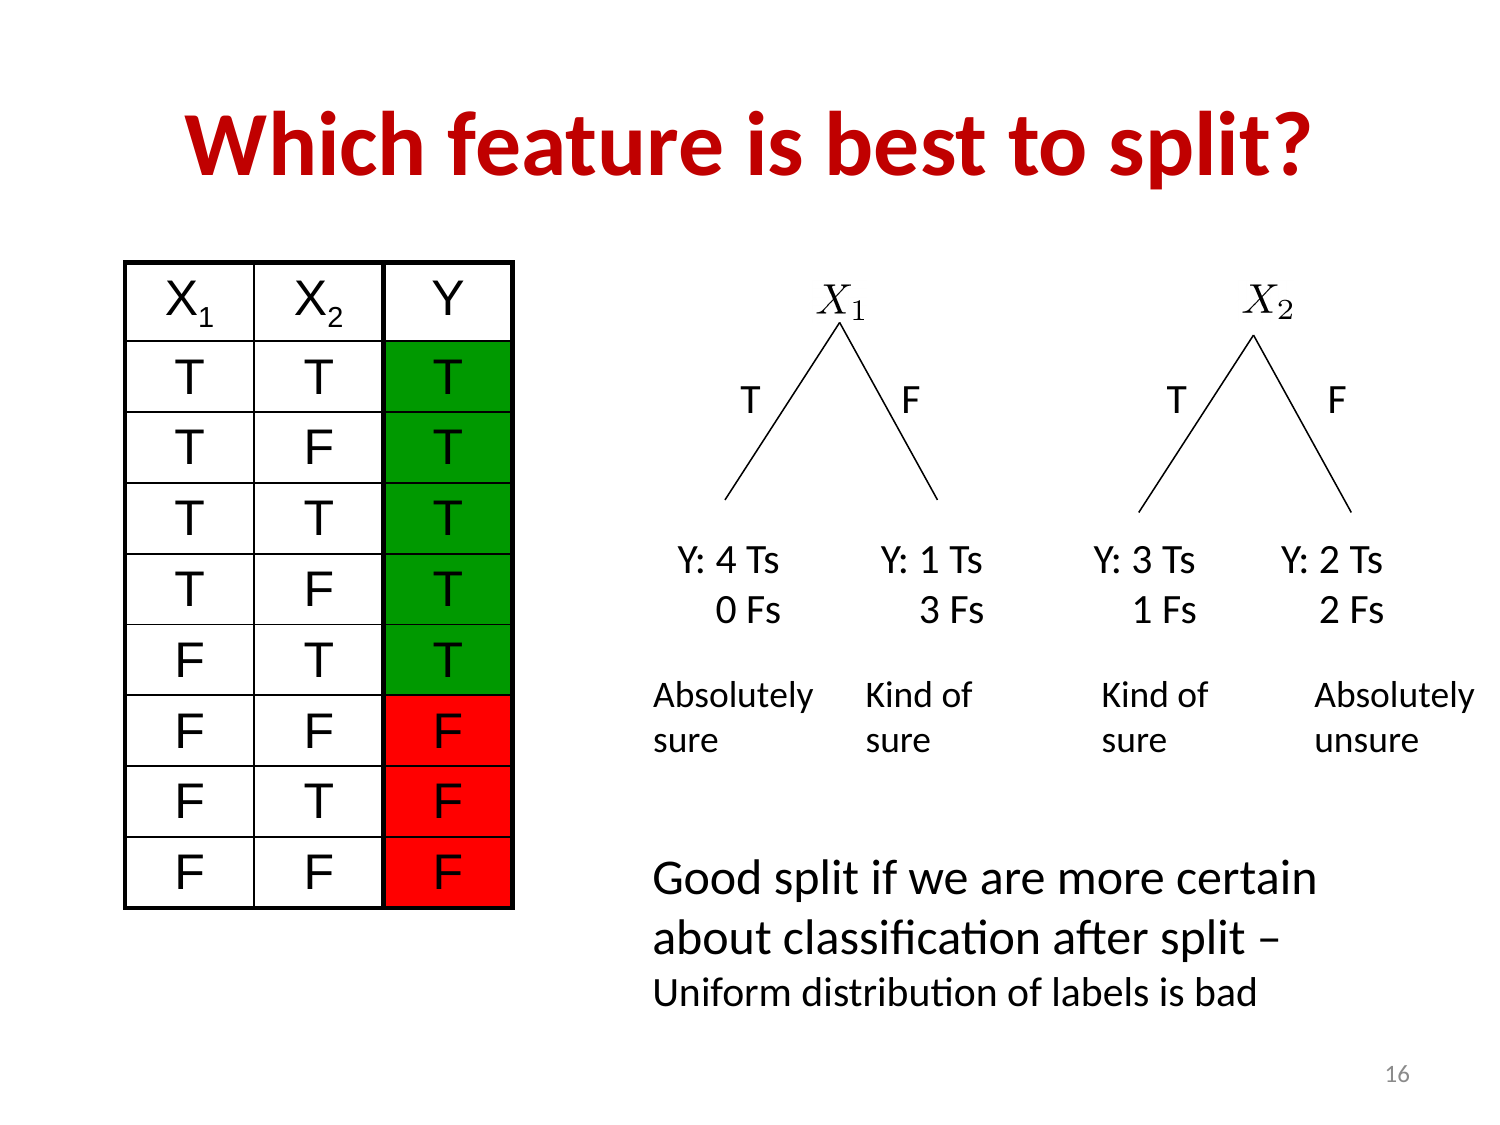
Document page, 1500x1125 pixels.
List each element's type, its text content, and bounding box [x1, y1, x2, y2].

text_box Good split if we are more certain about classification after split – Uniform distribution of labels is bad [637, 837, 1388, 1023]
table_cell F [127, 767, 253, 836]
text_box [662, 280, 1001, 642]
table_cell T [386, 555, 510, 624]
table_cell T [386, 342, 510, 411]
table_header X1 [127, 265, 253, 340]
table_cell F [255, 696, 381, 765]
table_header Y [386, 265, 510, 340]
table_cell T [127, 484, 253, 553]
table_cell F [127, 625, 253, 694]
table_cell T [255, 484, 381, 553]
table_cell F [386, 838, 510, 906]
table_cell T [255, 767, 381, 836]
text_box Kind of sure [1086, 662, 1224, 768]
text_box Absolutely sure [638, 662, 829, 768]
title Which feature is best to split? [75, 45, 1425, 233]
table_cell T [386, 484, 510, 553]
table_cell F [386, 767, 510, 836]
table_cell F [386, 696, 510, 765]
table_cell T [127, 555, 253, 624]
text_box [1077, 279, 1401, 642]
table_cell T [386, 413, 510, 482]
text_box Absolutely unsure [1299, 662, 1490, 768]
table_cell F [127, 838, 253, 906]
text_box Kind of sure [850, 662, 988, 768]
table_cell T [386, 625, 510, 694]
table_cell T [255, 625, 381, 694]
table_cell T [255, 342, 381, 411]
table_cell F [255, 413, 381, 482]
table_header X2 [255, 265, 381, 340]
table_cell F [255, 838, 381, 906]
table_cell F [255, 555, 381, 624]
table_cell T [127, 413, 253, 482]
table_cell T [127, 342, 253, 411]
table_cell F [127, 696, 253, 765]
slide_number 16 [1074, 1042, 1425, 1103]
